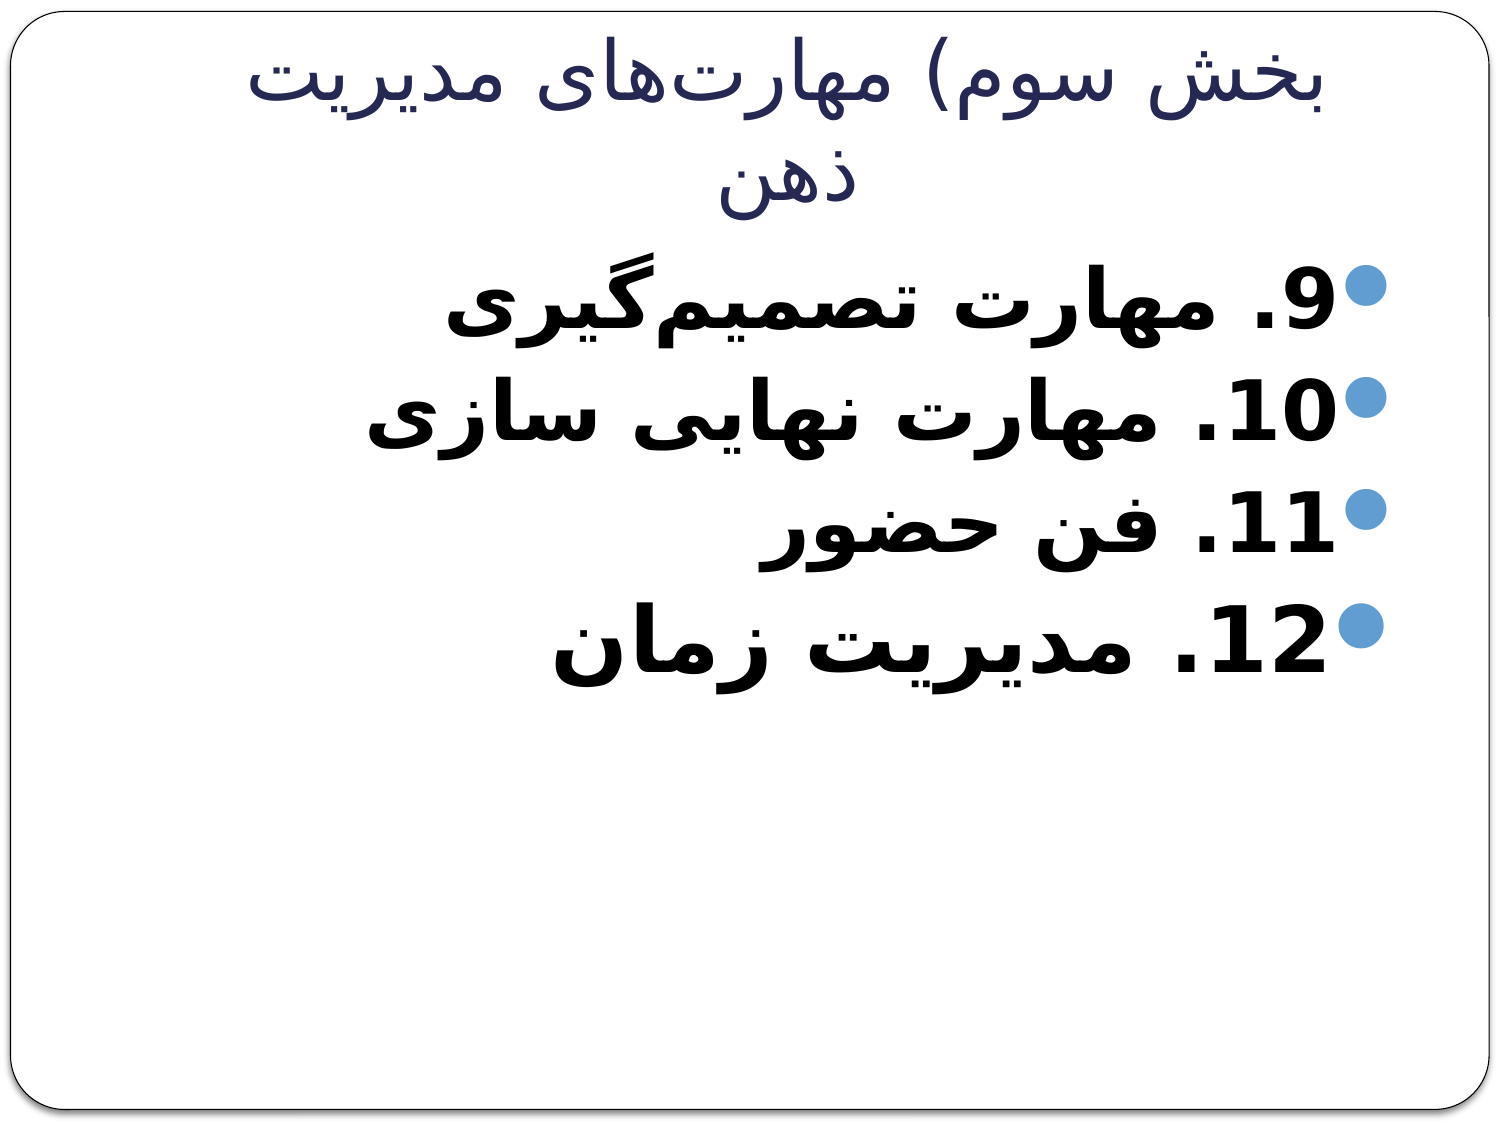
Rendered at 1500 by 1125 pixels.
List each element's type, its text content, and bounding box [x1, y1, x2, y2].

list 9. مهارت تصمیم‌گیری 10. مهارت‌ نهایی سازی 11. فن حضور 12. مدیریت زمان [150, 237, 1425, 988]
title بخش سوم) مهارت‌های مدیریت ذهن [150, 45, 1425, 233]
